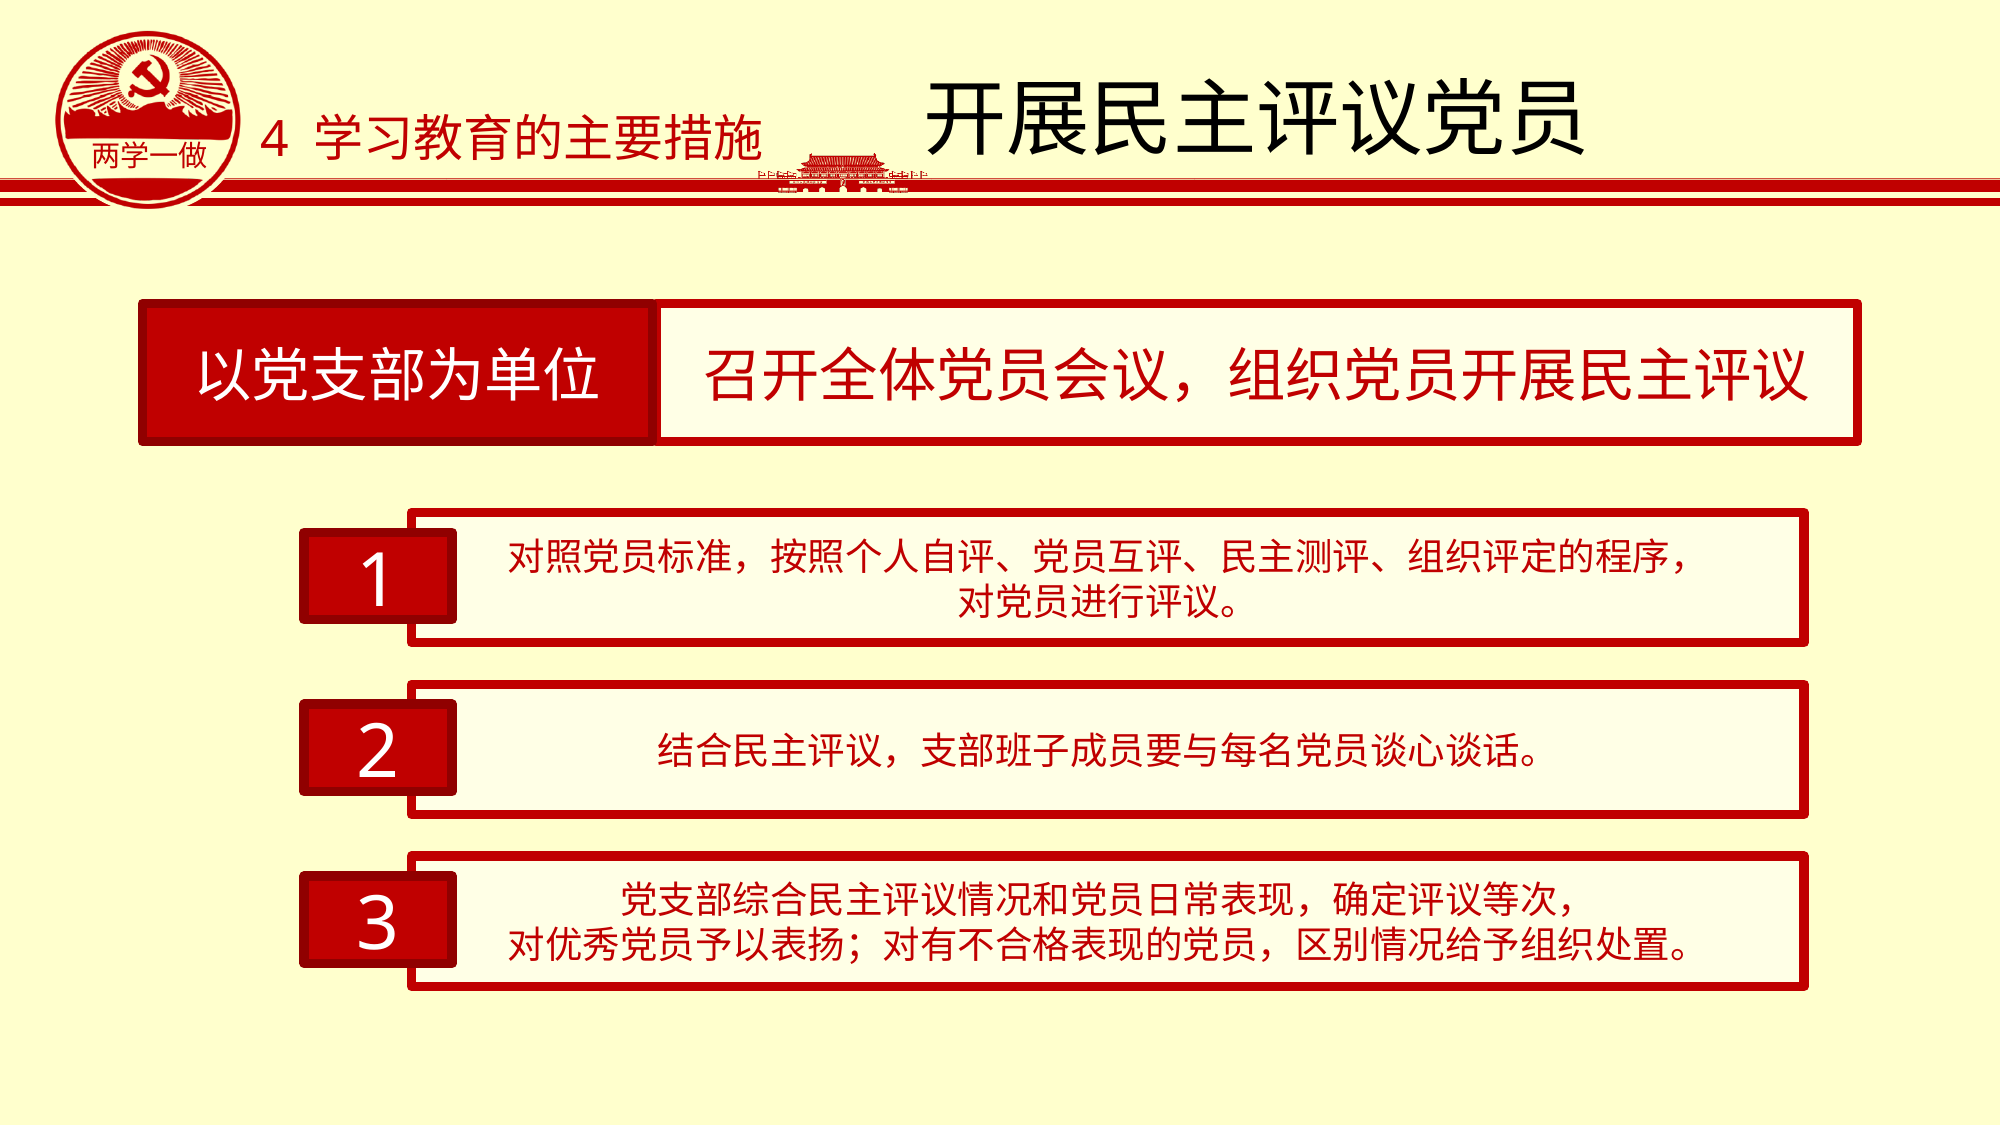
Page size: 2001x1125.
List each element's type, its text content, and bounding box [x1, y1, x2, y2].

picture [0, 9, 2000, 228]
text_box 1 [304, 532, 453, 620]
list 4 学习教育的主要措施 [255, 97, 798, 183]
text_box 对照党员标准，按照个人自评、党员互评、民主测评、组织评定的程序， 对党员进行评议。 [411, 512, 1805, 643]
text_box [142, 303, 1858, 442]
title 开展民主评议党员 [919, 56, 1983, 188]
text_box 3 [304, 876, 453, 964]
text_box 党支部综合民主评议情况和党员日常表现，确定评议等次， 对优秀党员予以表扬；对有不合格表现的党员，区别情况给予组织处置。 [411, 856, 1805, 987]
text_box 结合民主评议，支部班子成员要与每名党员谈心谈话。 [411, 684, 1805, 815]
text_box 2 [304, 704, 453, 792]
